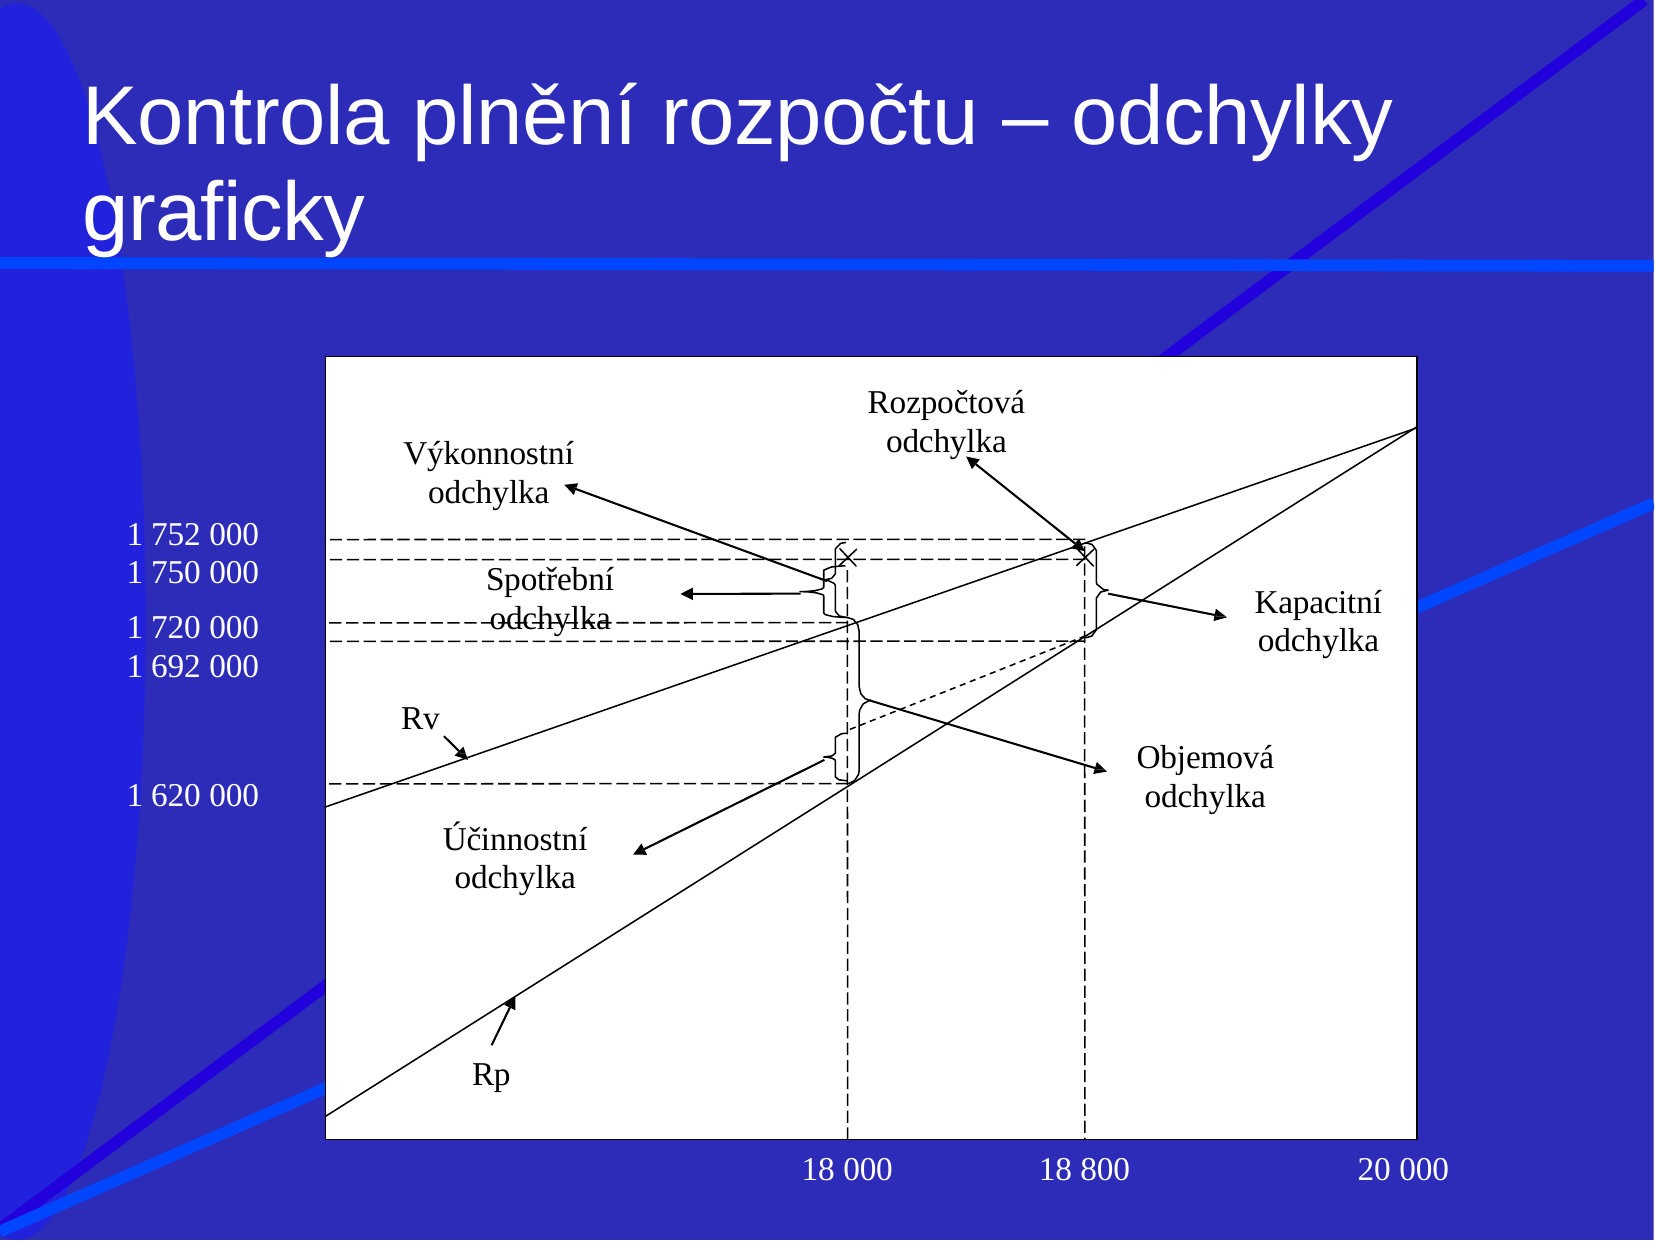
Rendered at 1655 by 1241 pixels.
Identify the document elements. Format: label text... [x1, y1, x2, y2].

text_box 1 620 000 [124, 773, 262, 814]
text_box [823, 733, 847, 781]
text_box [325, 540, 760, 559]
text_box [856, 711, 944, 780]
text_box [858, 560, 1084, 641]
text_box [398, 642, 847, 783]
text_box [847, 617, 869, 784]
text_box [860, 702, 896, 724]
text_box [860, 642, 1067, 708]
text_box [633, 758, 825, 855]
title Kontrola plnění rozpočtu – odchylky graficky [80, 64, 1574, 272]
text_box Rv [398, 696, 442, 736]
text_box odchylka [487, 595, 614, 636]
text_box [325, 623, 847, 641]
text_box 1 752 000 1 750 000 1 720 000 1 692 000 [124, 514, 262, 685]
text_box Kapacitní odchylka [1252, 581, 1387, 659]
text_box 18 800 [1036, 1146, 1133, 1187]
text_box Objemová odchylka [1134, 736, 1277, 814]
text_box [847, 560, 1033, 622]
text_box [848, 725, 1084, 1140]
text_box [721, 540, 1073, 559]
text_box [1043, 549, 1084, 559]
text_box Výkonnostní odchylka [400, 432, 578, 510]
text_box 18 000 [799, 1146, 896, 1187]
text_box [578, 488, 823, 581]
text_box [443, 735, 468, 760]
text_box Rp [470, 1052, 514, 1092]
text_box [967, 459, 1085, 552]
text_box [325, 788, 847, 1140]
text_box [869, 699, 1107, 774]
text_box [1084, 542, 1109, 638]
text_box [325, 642, 797, 783]
text_box [835, 542, 847, 578]
text_box [950, 642, 1084, 763]
text_box Účinnostní odchylka [439, 818, 591, 896]
text_box [490, 996, 516, 1046]
text_box [1108, 592, 1227, 622]
text_box [325, 784, 847, 1116]
text_box 20 000 [1355, 1146, 1452, 1187]
text_box [904, 642, 1074, 722]
text_box [799, 565, 848, 618]
text_box Rozpočtová odchylka [864, 381, 1029, 459]
text_box [680, 587, 801, 601]
text_box Spotřební [483, 557, 618, 598]
text_box [614, 560, 847, 622]
text_box [325, 356, 1417, 543]
text_box [325, 560, 487, 622]
text_box [1085, 429, 1417, 1140]
